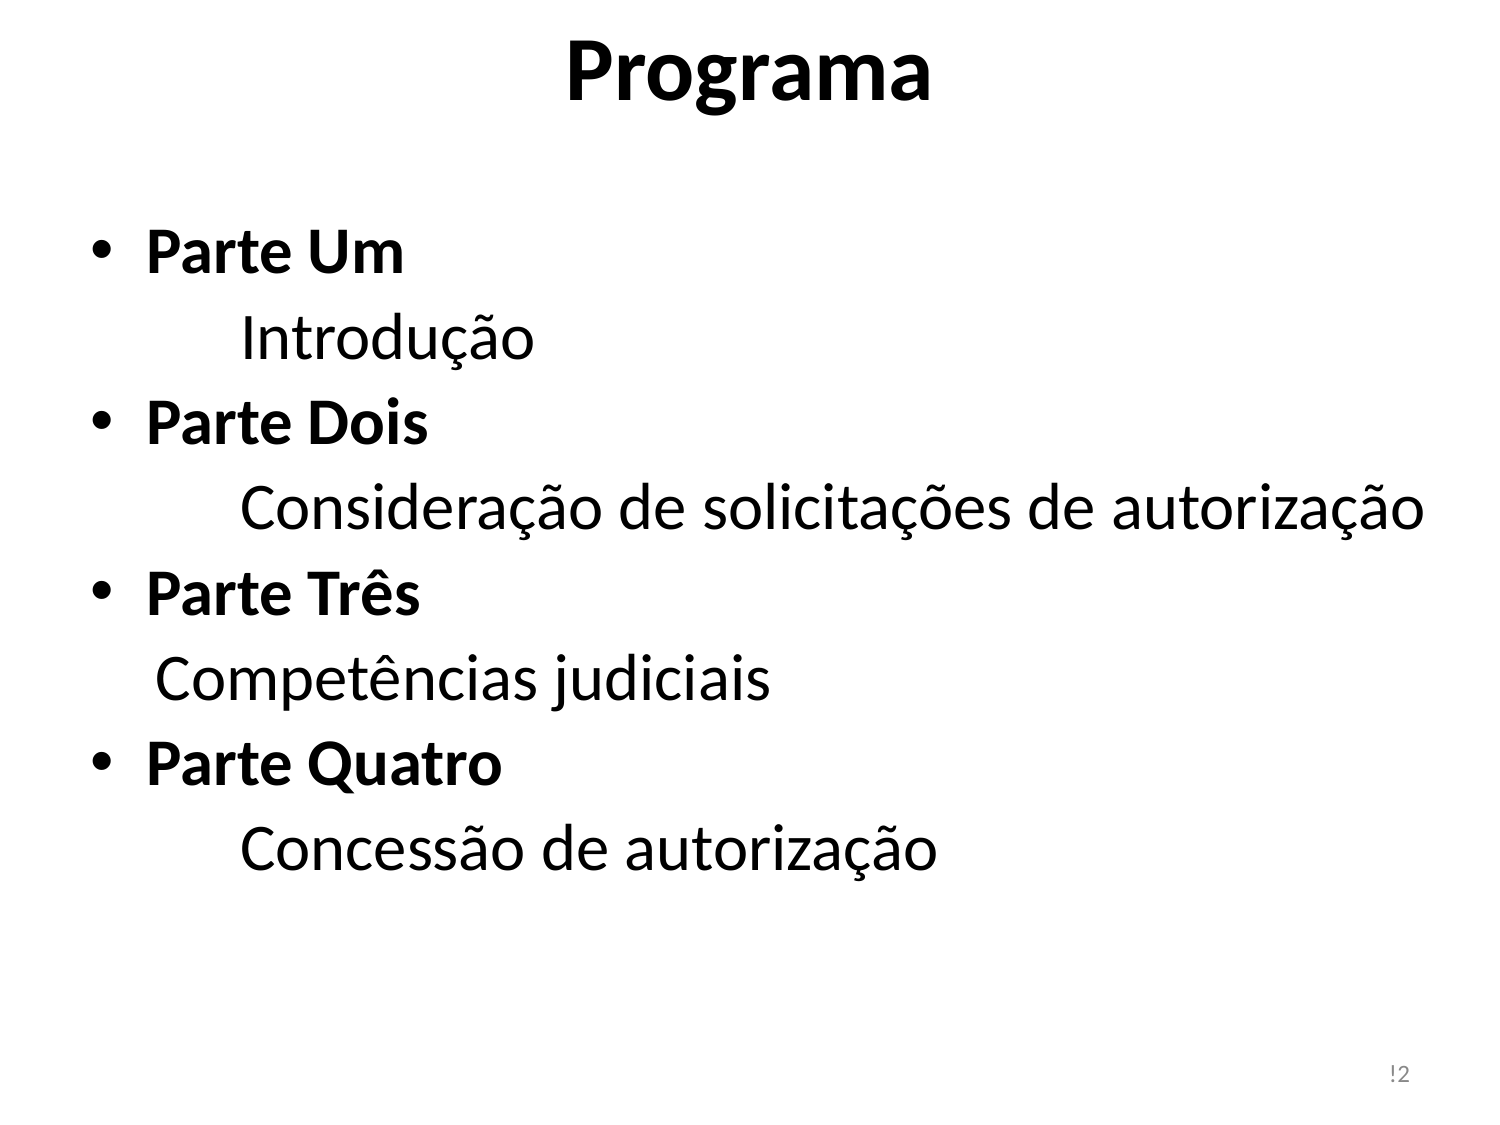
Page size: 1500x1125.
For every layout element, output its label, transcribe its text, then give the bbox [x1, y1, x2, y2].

title Programa [75, 0, 1425, 128]
list Parte Um Introdução Parte Dois Consideração de solicitações de autorização Parte Três Competências judiciais Parte Quatro Concessão de autorização [75, 208, 1472, 1013]
slide_number !2 [1074, 1042, 1425, 1103]
